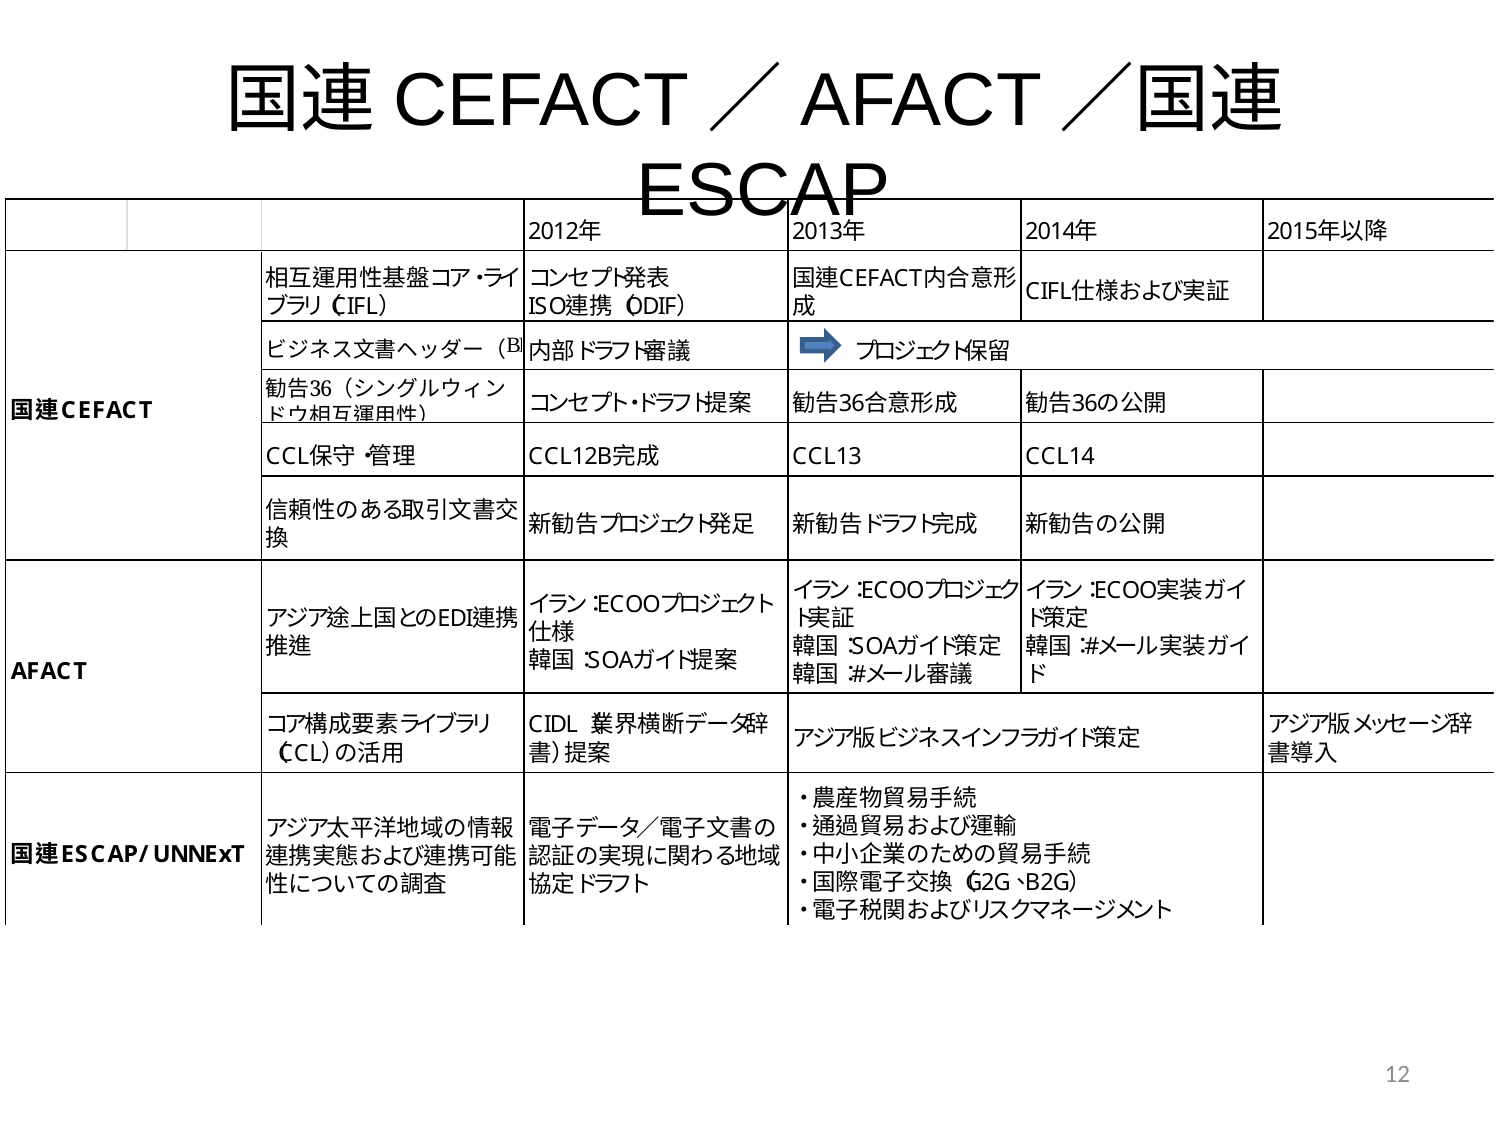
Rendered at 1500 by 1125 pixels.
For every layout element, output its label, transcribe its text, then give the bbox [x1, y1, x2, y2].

slide_number 12 [1074, 1042, 1425, 1103]
text_box 国連CEFACT／AFACT／国連ESCAP [114, 42, 1414, 196]
picture [4, 198, 1496, 927]
